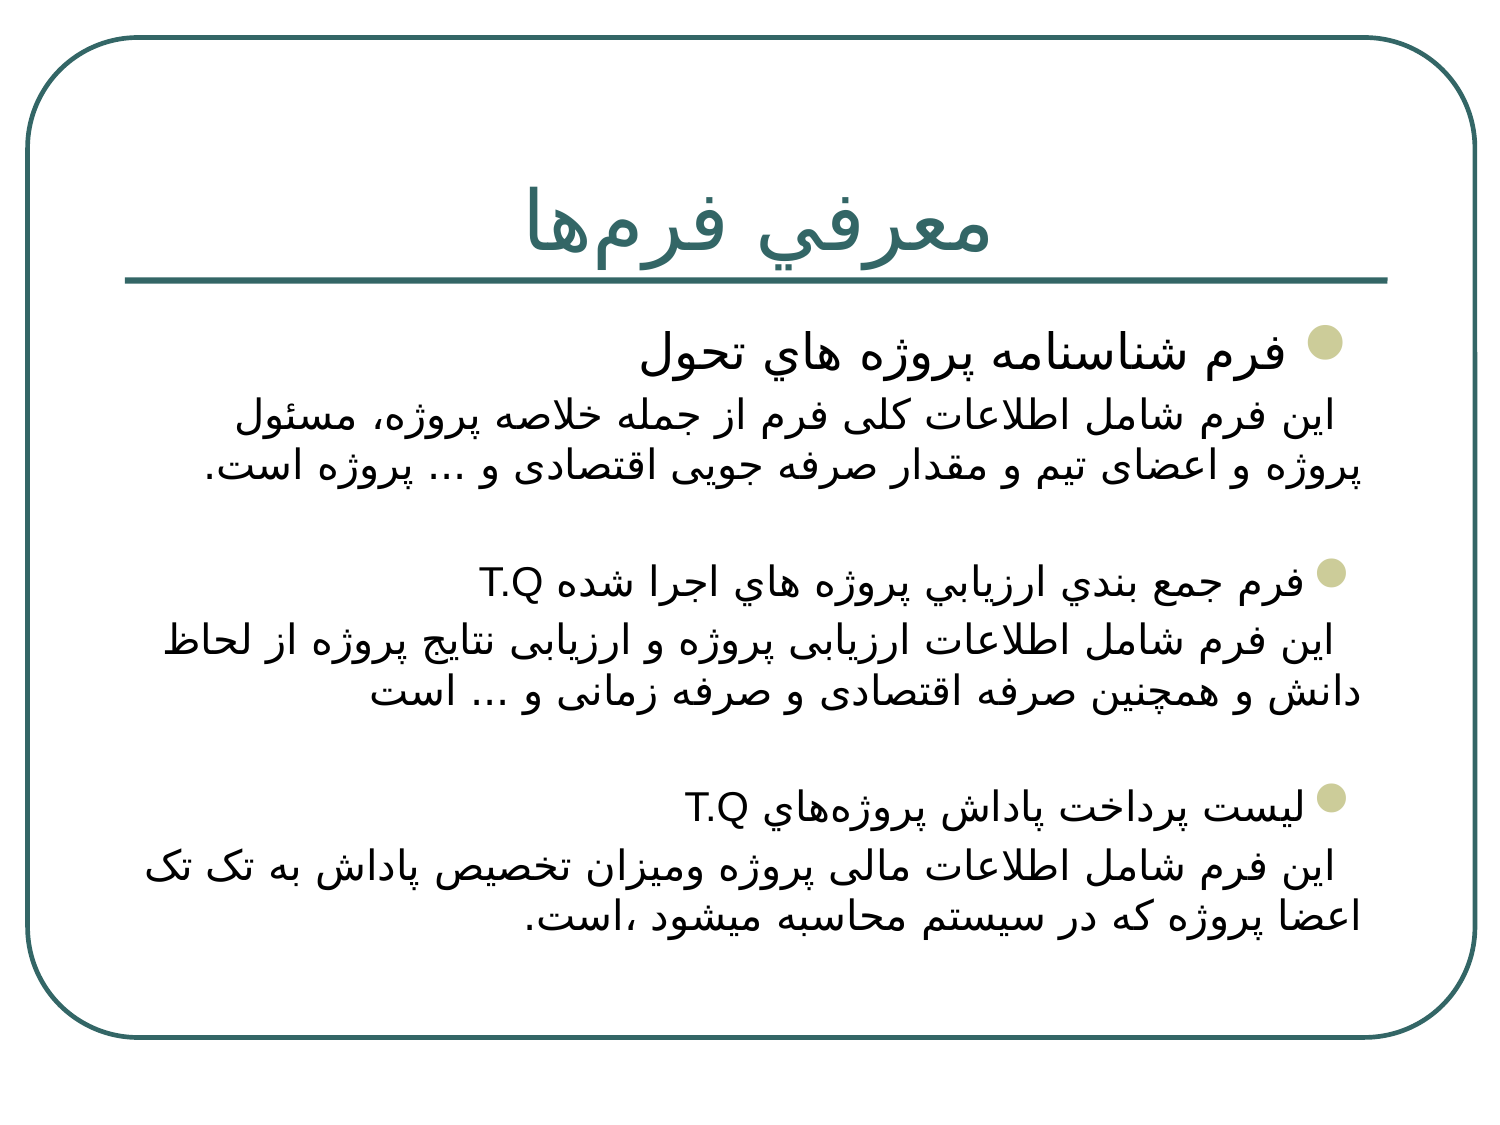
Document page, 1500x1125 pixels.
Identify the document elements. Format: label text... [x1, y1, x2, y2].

list فرم شناسنامه پروژه هاي تحول این فرم شامل اطلاعات کلی فرم از جمله خلاصه پروژه، مسئول پروژه و اعضای تیم و مقدار صرفه جویی اقتصادی و ... پروژه است. فرم جمع بندي ارزيابي پروژه هاي اجرا شده T.Q این فرم شامل اطلاعات ارزیابی پروژه و ارزیابی نتایج پروژه از لحاظ دانش و همچنین صرفه اقتصادی و صرفه زمانی و ... است ليست پرداخت پاداش پروژه‌هاي T.Q این فرم شامل اطلاعات مالی پروژه ومیزان تخصیص پاداش به تک تک اعضا پروژه که در سیستم محاسبه میشود ،است. [125, 312, 1388, 975]
title معرفي فرم‌ها [69, 87, 1450, 275]
